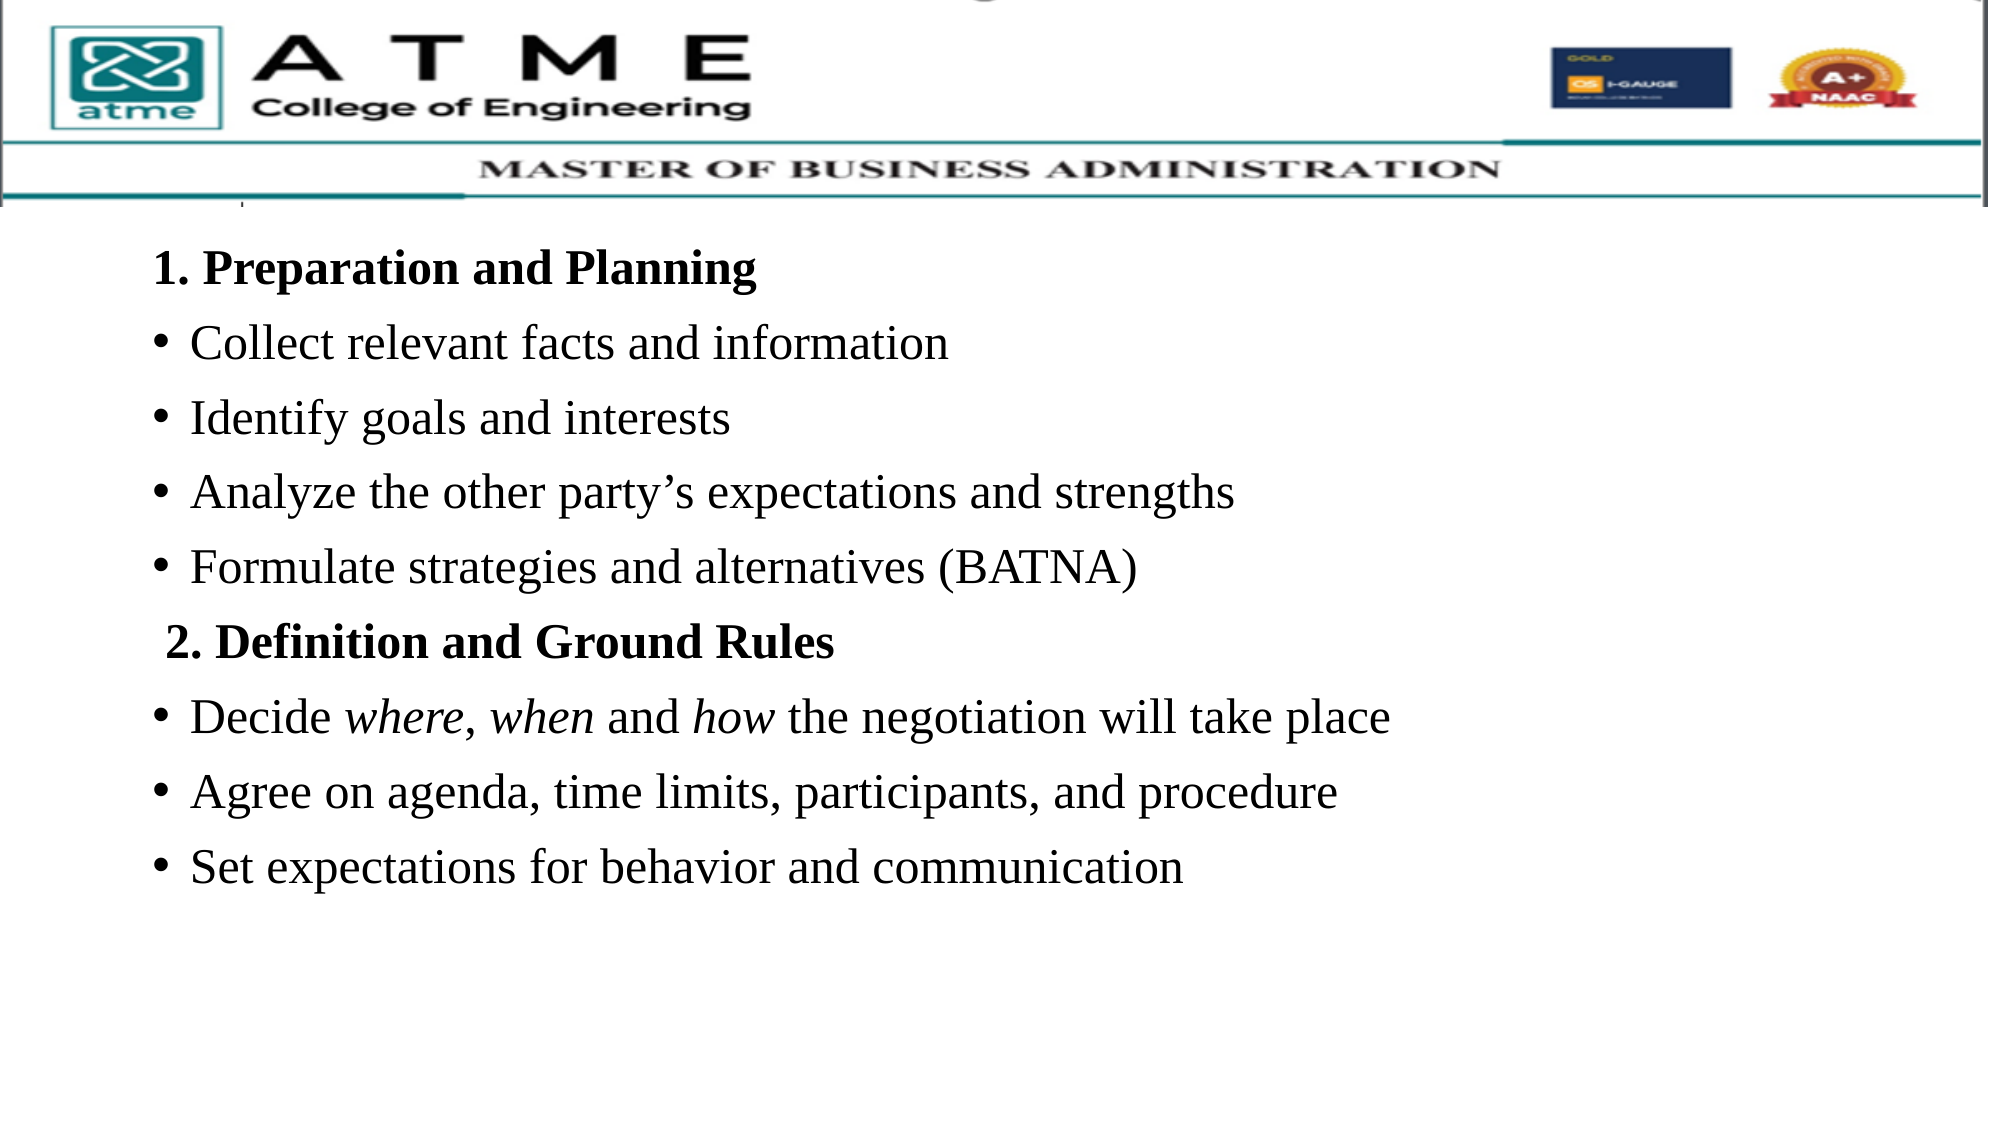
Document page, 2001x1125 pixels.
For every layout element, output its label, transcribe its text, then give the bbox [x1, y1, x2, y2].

list 1. Preparation and Planning Collect relevant facts and information Identify goals and interests Analyze the other party’s expectations and strengths Formulate strategies and alternatives (BATNA) 2. Definition and Ground Rules Decide where, when and how the negotiation will take place Agree on agenda, time limits, participants, and procedure Set expectations for behavior and communication [137, 233, 1863, 1014]
picture [0, 0, 1988, 207]
